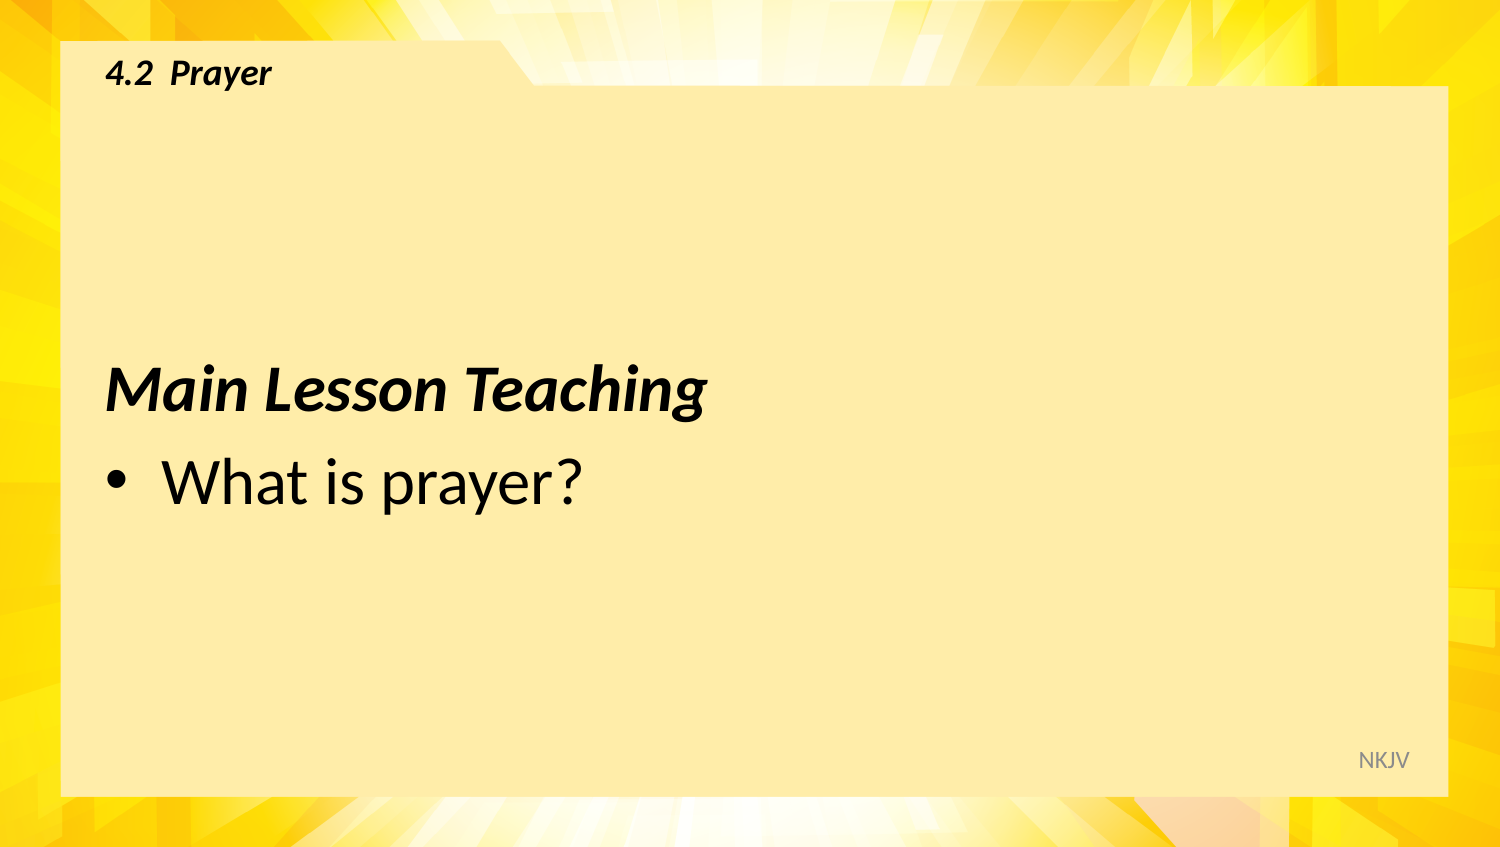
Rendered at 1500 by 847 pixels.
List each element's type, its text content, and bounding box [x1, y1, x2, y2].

list Main Lesson Teaching What is prayer? [89, 141, 1403, 722]
title 4.2 Prayer [89, 33, 1420, 108]
footer NKJV [950, 736, 1425, 782]
picture [0, 0, 1500, 847]
